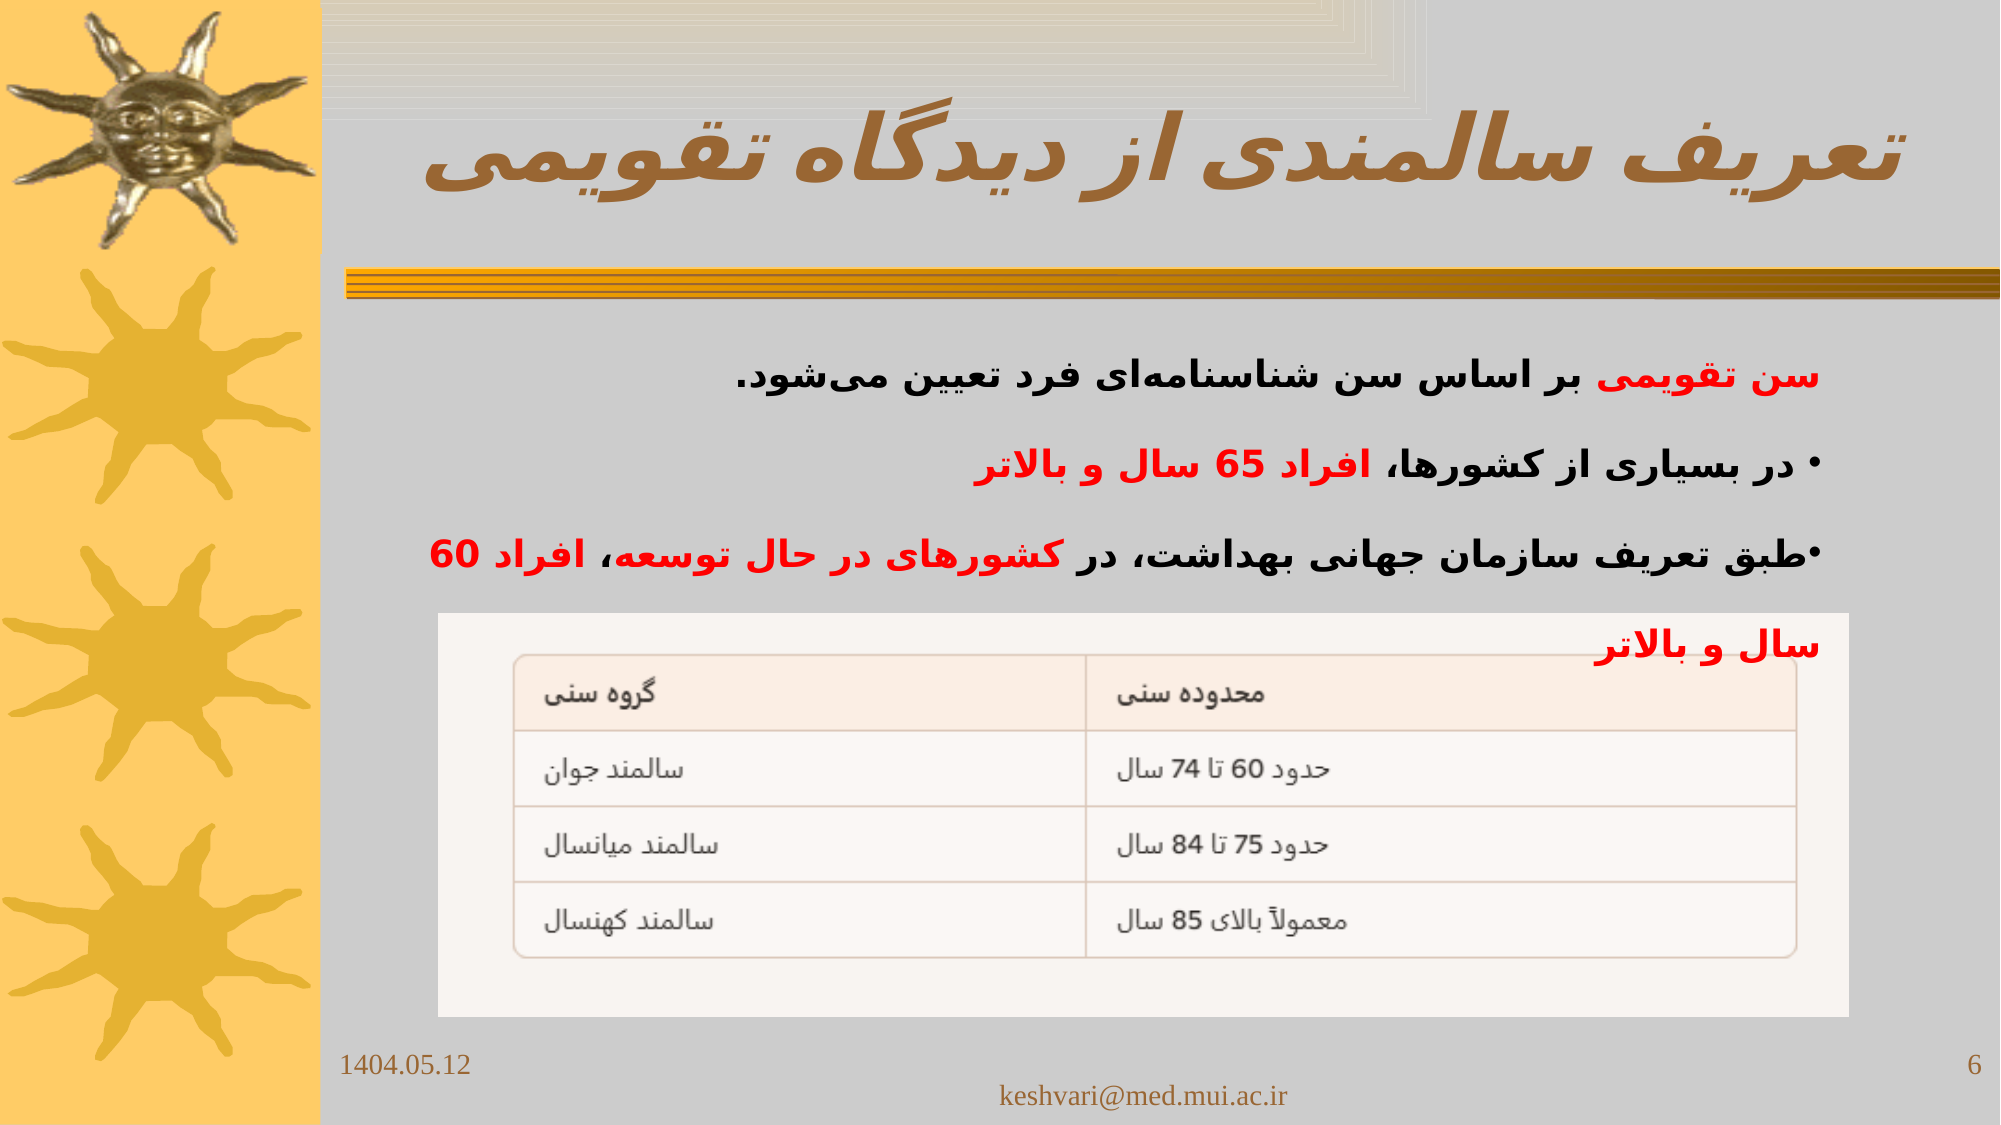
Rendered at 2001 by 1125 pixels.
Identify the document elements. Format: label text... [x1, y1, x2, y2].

picture [2, 8, 322, 254]
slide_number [323, 1025, 714, 1100]
footer keshvari@med.mui.ac.ir [826, 1056, 1461, 1125]
title تعریف سالمندی از دیدگاه تقویمی [334, 50, 1989, 238]
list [437, 613, 1850, 1017]
text_box سن تقویمی بر اساس سن شناسنامه‌ای فرد تعیین می‌شود. در بسیاری از کشورها، افراد 65 سال و بالاتر طبق تعریف سازمان جهانی بهداشت، در کشورهای در حال توسعه، افراد 60 سال و بالاتر [361, 297, 1837, 672]
slide_number 6 [1580, 1025, 1998, 1100]
